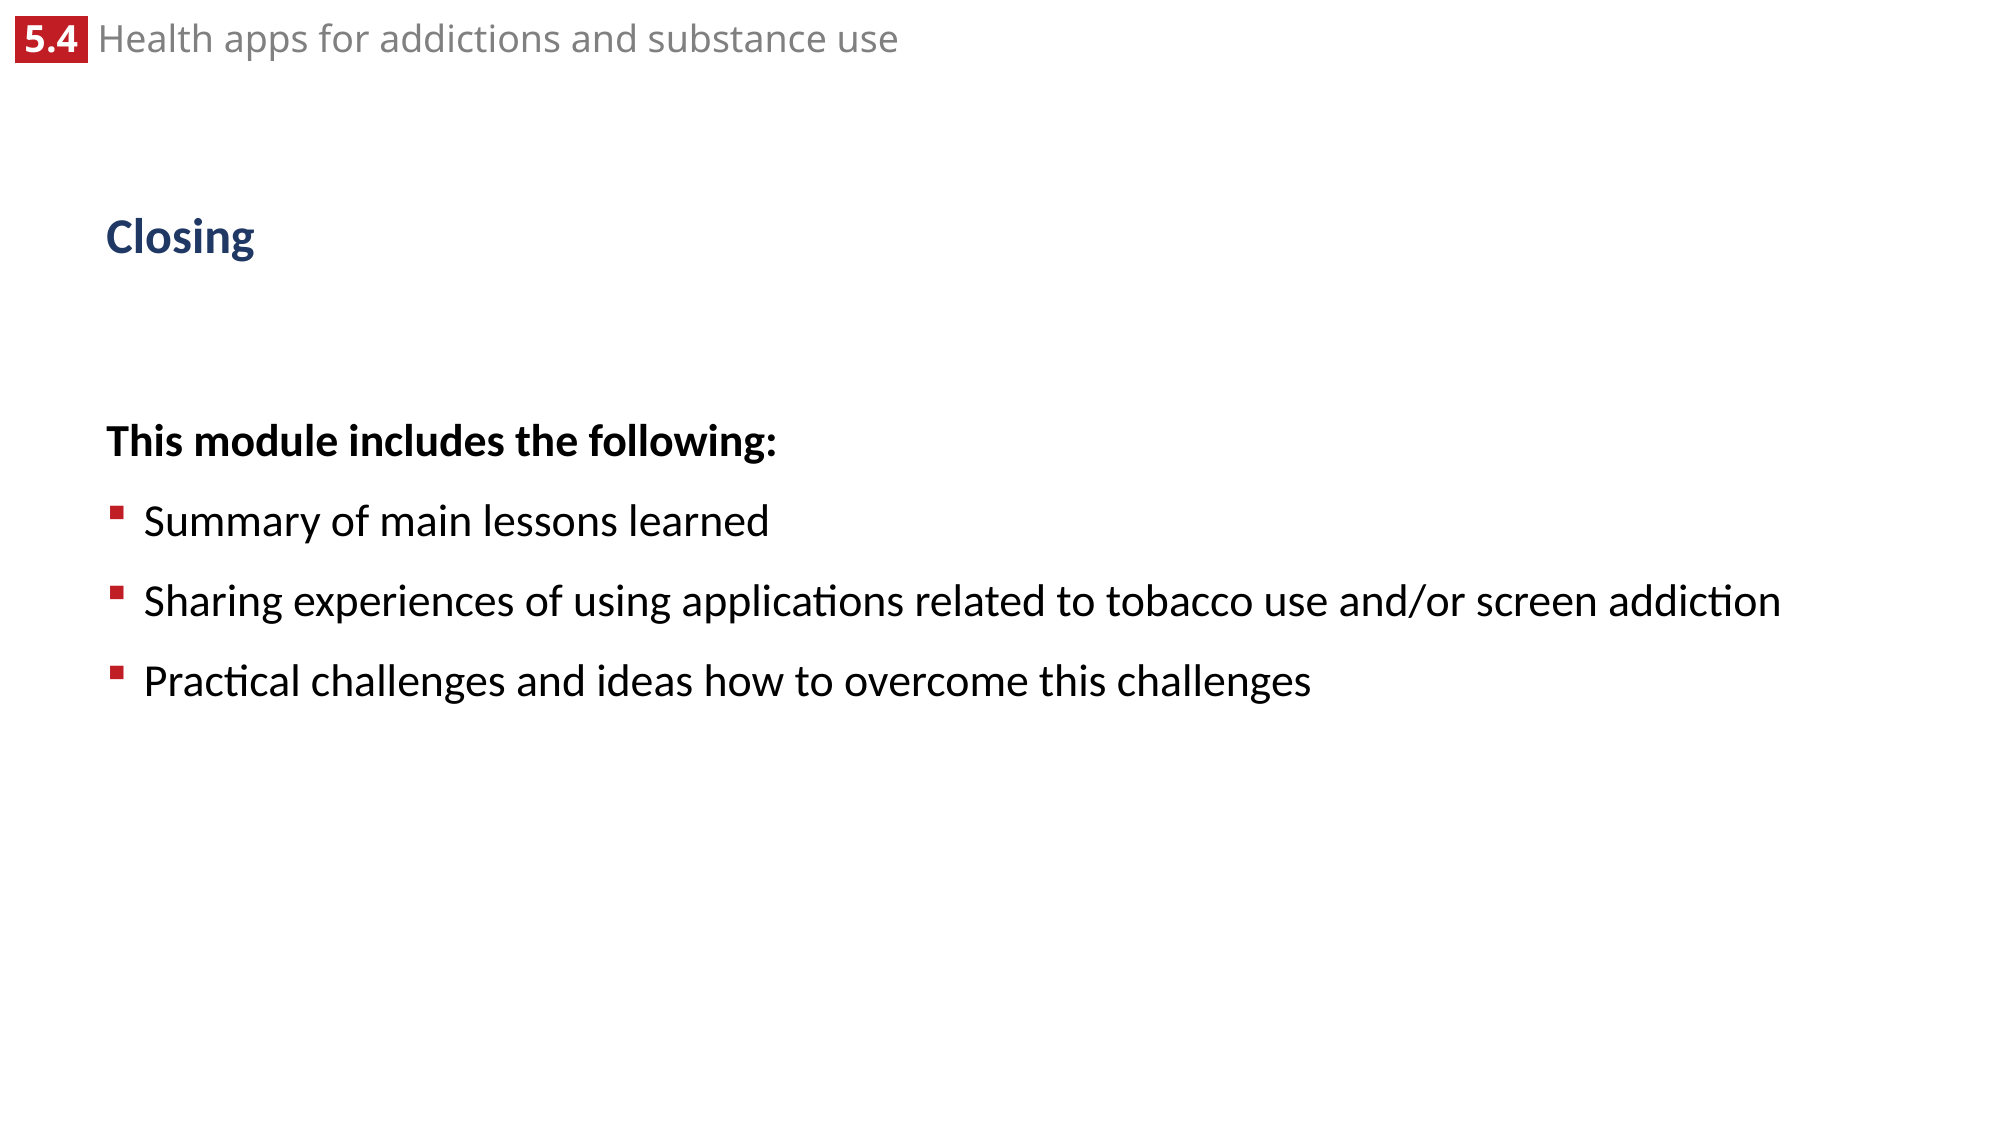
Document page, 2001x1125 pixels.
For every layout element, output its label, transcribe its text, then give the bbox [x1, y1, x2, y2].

list This module includes the following: Summary of main lessons learned Sharing experiences of using applications related to tobacco use and/or screen addiction Practical challenges and ideas how to overcome this challenges [91, 403, 1906, 1051]
title Closing [91, 177, 1906, 297]
